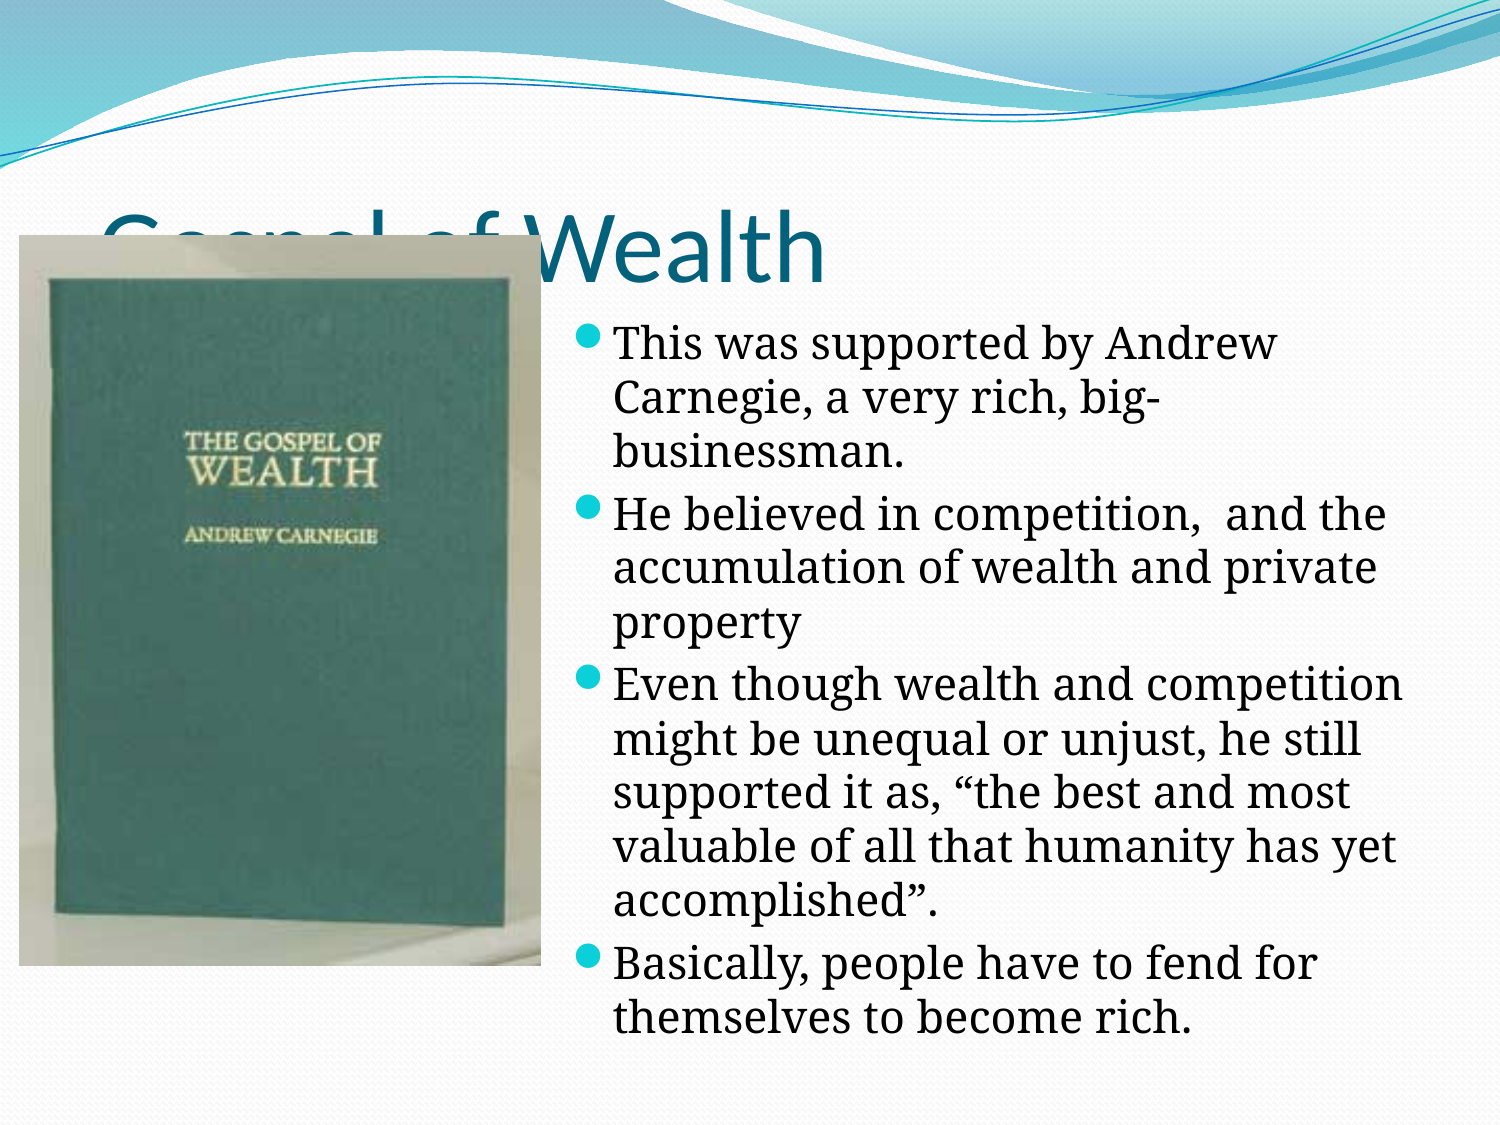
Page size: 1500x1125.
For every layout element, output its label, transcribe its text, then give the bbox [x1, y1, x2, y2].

list This was supported by Andrew Carnegie, a very rich, big-businessman. He believed in competition, and the accumulation of wealth and private property Even though wealth and competition might be unequal or unjust, he still supported it as, “the best and most valuable of all that humanity has yet accomplished”. Basically, people have to fend for themselves to become rich. [557, 306, 1425, 1054]
picture [19, 235, 541, 966]
title Gospel of Wealth [75, 115, 1425, 303]
